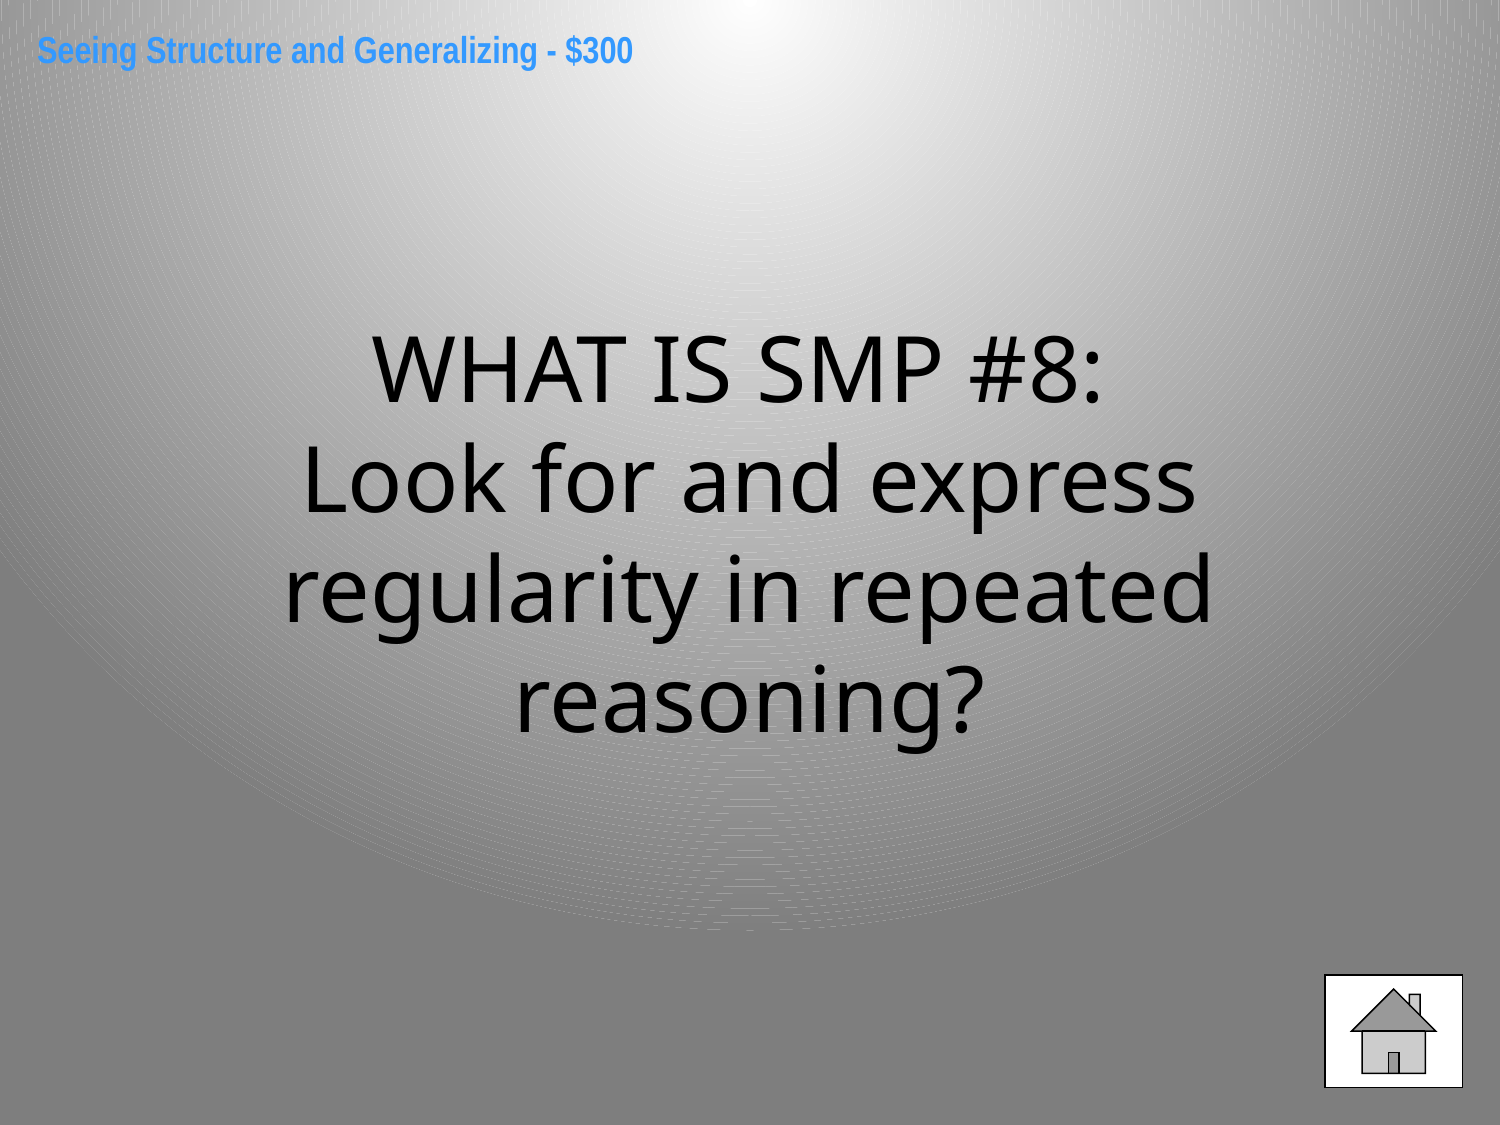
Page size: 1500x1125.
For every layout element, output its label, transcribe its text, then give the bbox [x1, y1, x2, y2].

text_box [1324, 975, 1463, 1088]
text_box WHAT IS SMP #8: Look for and express regularity in repeated reasoning? [74, 162, 1425, 900]
text_box Seeing Structure and Generalizing - $300 [22, 18, 1025, 94]
